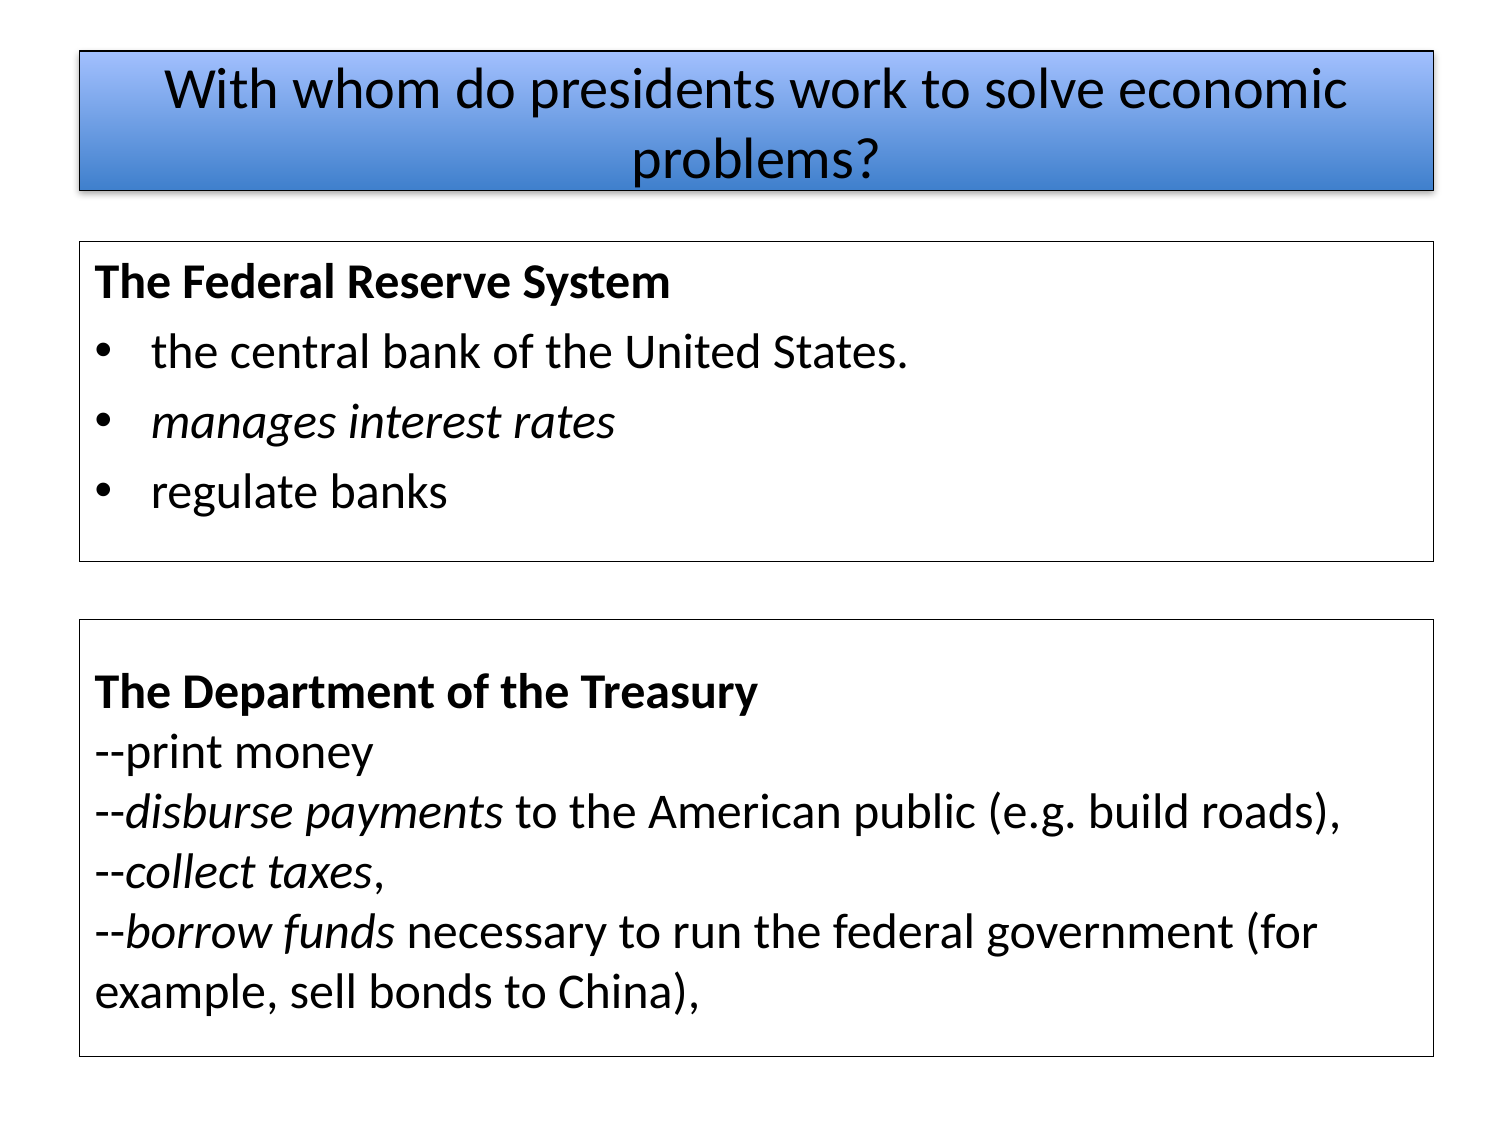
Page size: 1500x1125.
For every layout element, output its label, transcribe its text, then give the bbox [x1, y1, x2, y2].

subtitle The Federal Reserve System the central bank of the United States. manages interest rates regulate banks [79, 241, 1434, 562]
text_box With whom do presidents work to solve economic problems? [79, 50, 1434, 191]
title The Department of the Treasury --print money --disburse payments to the American public (e.g. build roads), --collect taxes, --borrow funds necessary to run the federal government (for example, sell bonds to China), [79, 619, 1434, 1057]
